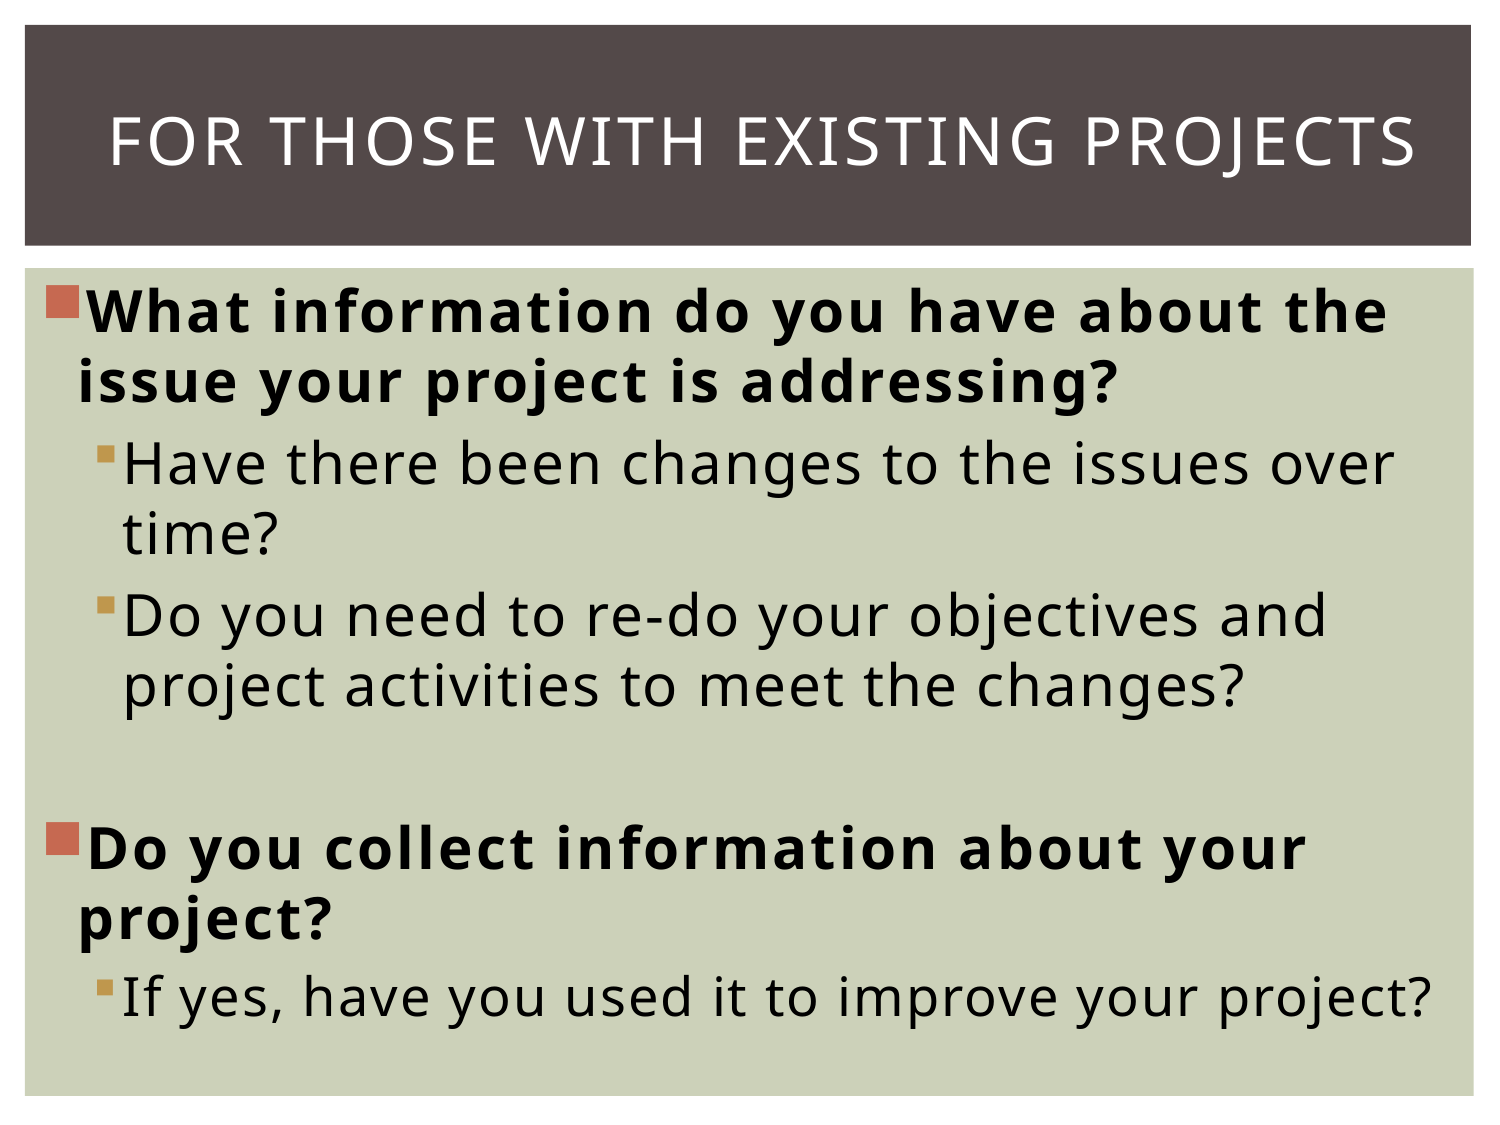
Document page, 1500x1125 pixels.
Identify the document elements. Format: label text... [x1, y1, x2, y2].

title For Those with existing projects [88, 58, 1438, 220]
list What information do you have about the issue your project is addressing? Have there been changes to the issues over time? Do you need to re-do your objectives and project activities to meet the changes? Do you collect information about your project? If yes, have you used it to improve your project? [17, 267, 1500, 1125]
